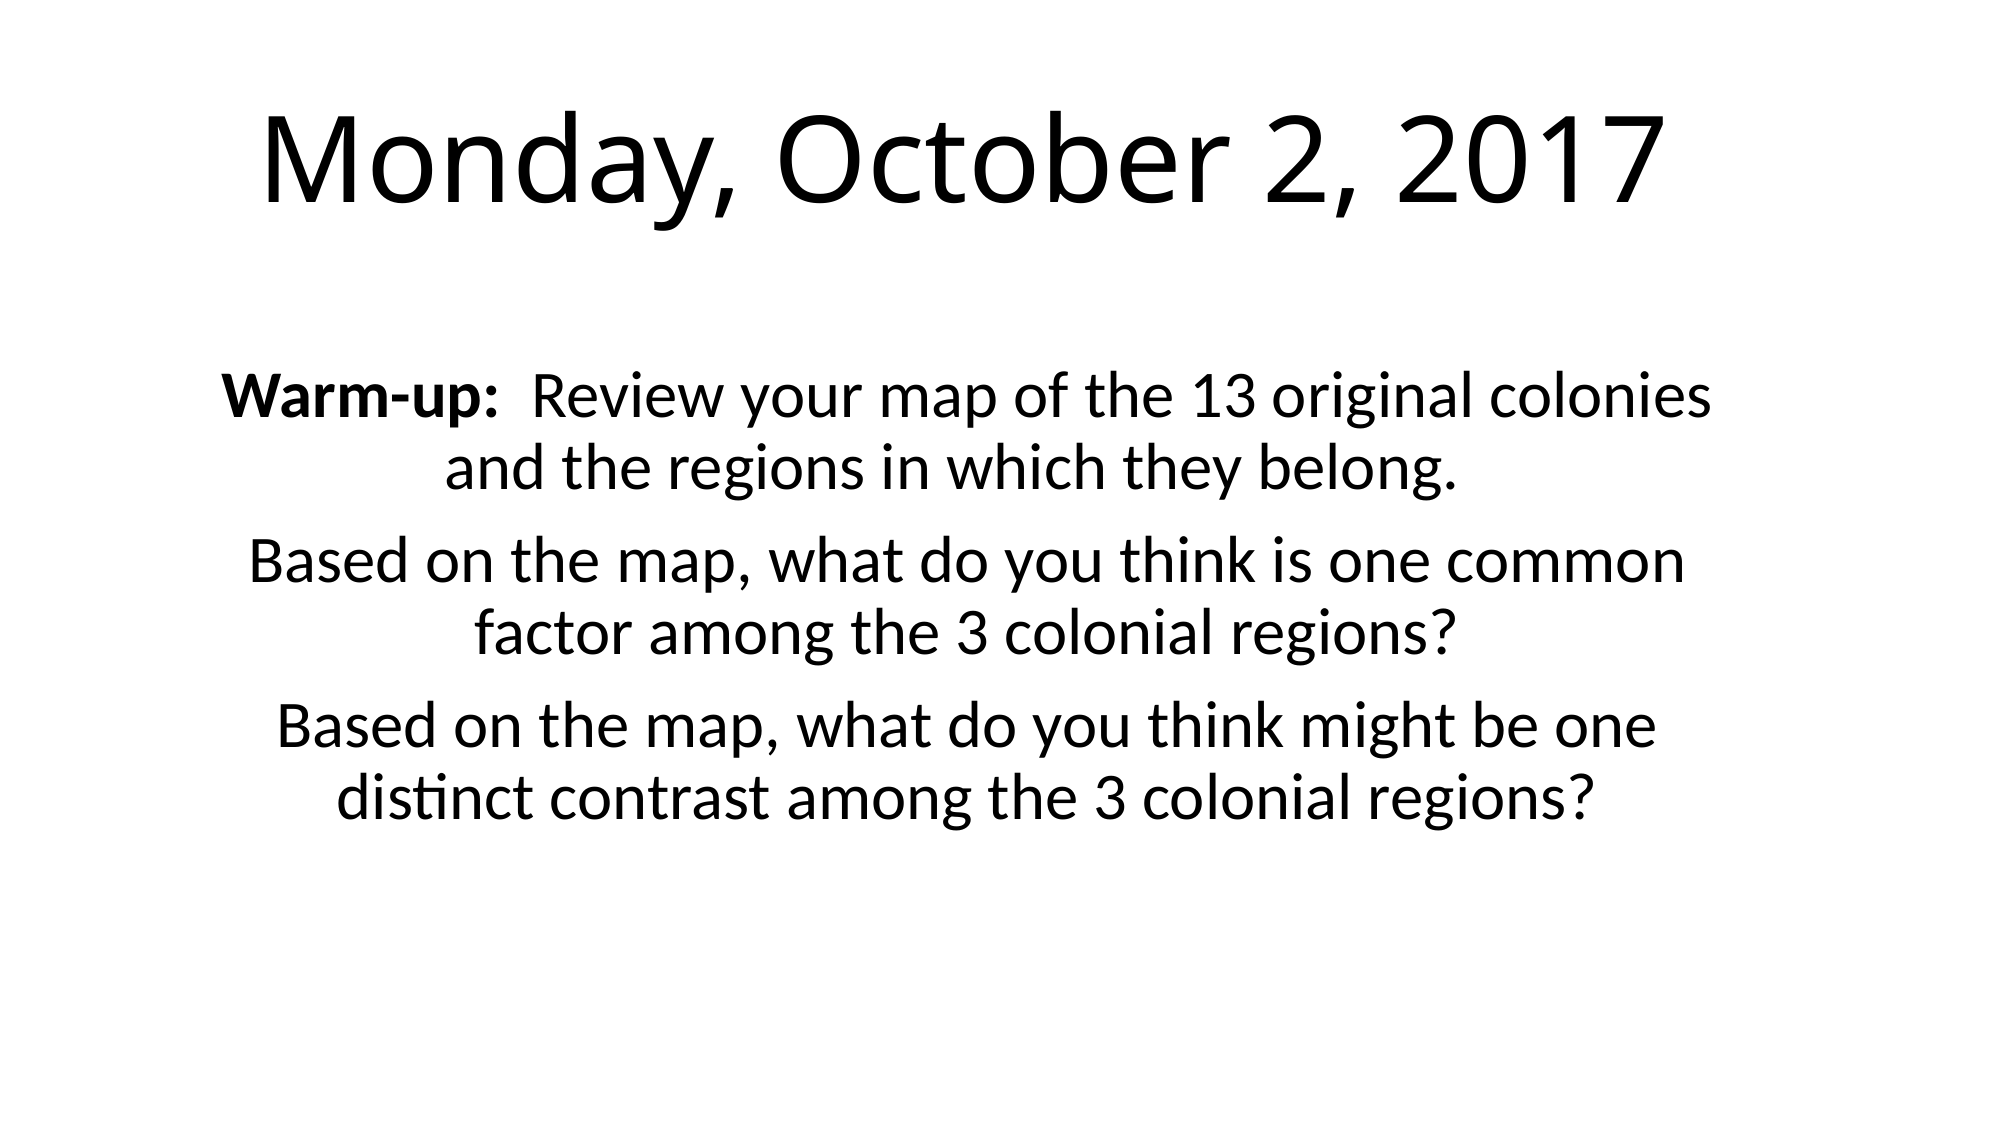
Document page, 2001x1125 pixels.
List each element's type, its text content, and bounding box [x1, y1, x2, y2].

subtitle Warm-up: Review your map of the 13 original colonies and the regions in which they belong. Based on the map, what do you think is one common factor among the 3 colonial regions? Based on the map, what do you think might be one distinct contrast among the 3 colonial regions? [158, 352, 1777, 995]
title Monday, October 2, 2017 [214, 88, 1715, 236]
